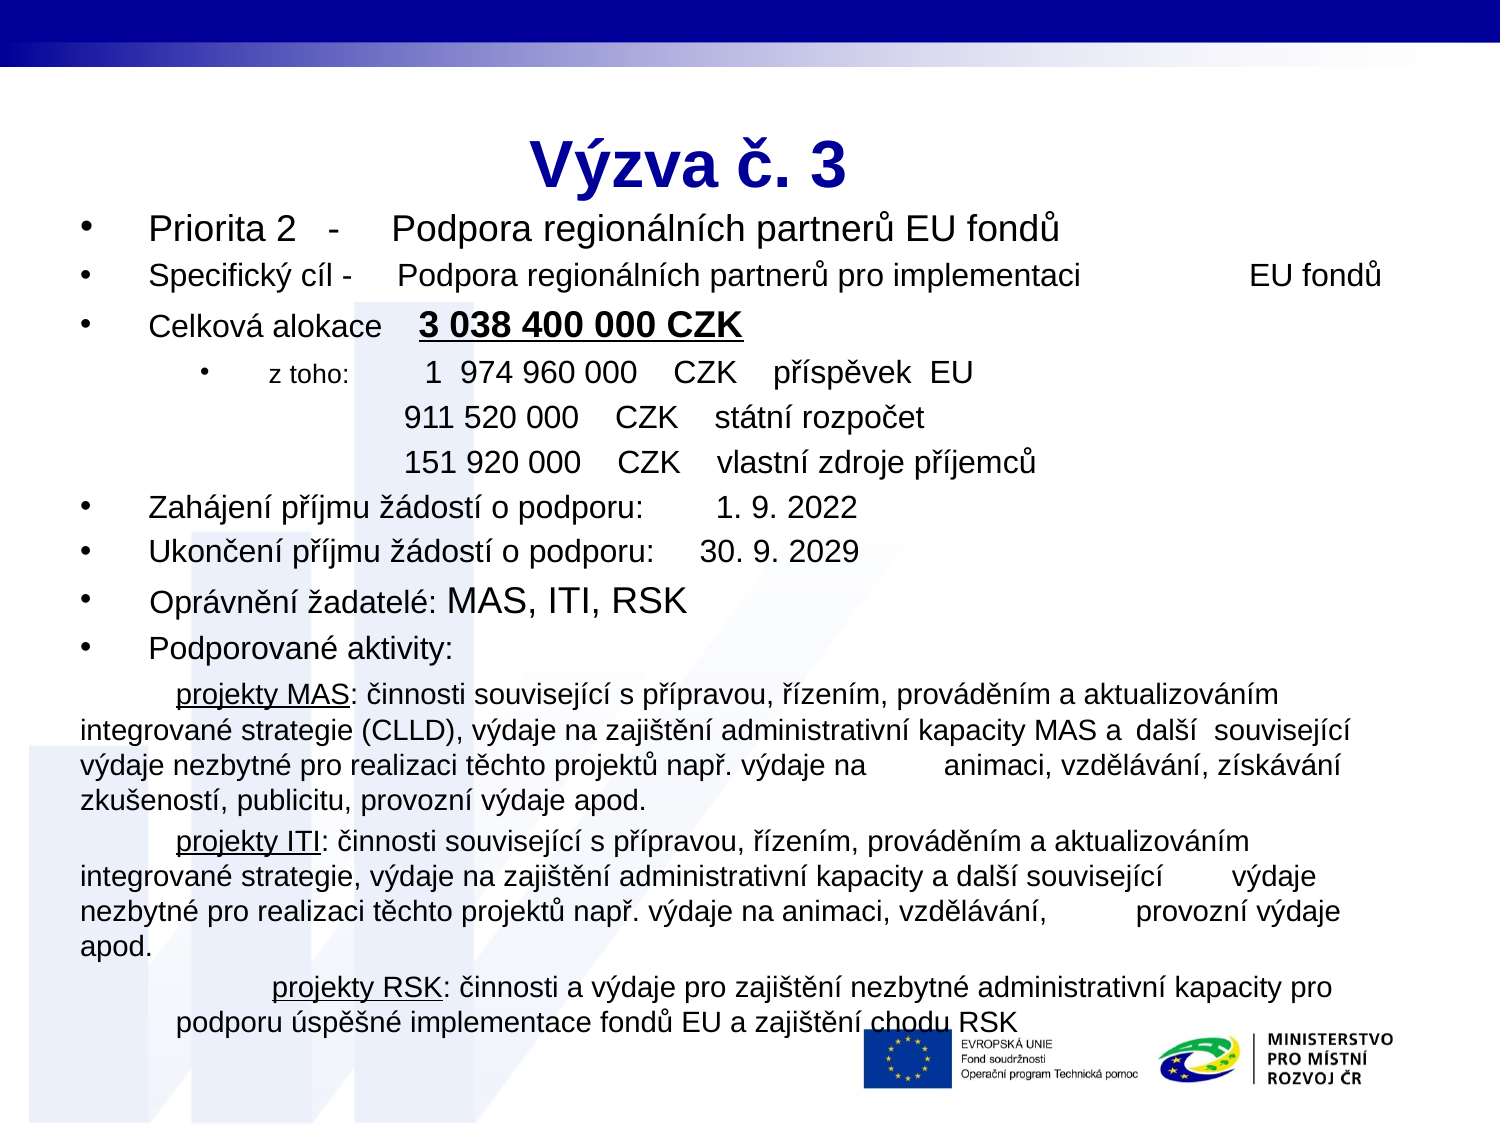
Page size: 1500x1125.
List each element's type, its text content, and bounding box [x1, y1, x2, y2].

list Priorita 2 - Podpora regionálních partnerů EU fondů Specifický cíl - Podpora regionálních partnerů pro implementaci EU fondů Celková alokace 3 038 400 000 CZK z toho: 1 974 960 000 CZK příspěvek EU 911 520 000 CZK státní rozpočet 151 920 000 CZK vlastní zdroje příjemců Zahájení příjmu žádostí o podporu: 1. 9. 2022 Ukončení příjmu žádostí o podporu: 30. 9. 2029 Oprávnění žadatelé: MAS, ITI, RSK Podporované aktivity: projekty MAS: činnosti související s přípravou, řízením, prováděním a aktualizováním integrované strategie (CLLD), výdaje na zajištění administrativní kapacity MAS a další související výdaje nezbytné pro realizaci těchto projektů např. výdaje na animaci, vzdělávání, získávání zkušeností, publicitu, provozní výdaje apod. projekty ITI: činnosti související s přípravou, řízením, prováděním a aktualizováním integrované strategie, výdaje na zajištění administrativní kapacity a další související výdaje nezbytné pro realizaci těchto projektů např. výdaje na animaci, vzdělávání, provozní výdaje apod. projekty RSK: činnosti a výdaje pro zajištění nezbytné administrativní kapacity pro podporu úspěšné implementace fondů EU a zajištění chodu RSK [64, 197, 1425, 1058]
title Výzva č. 3 [64, 113, 1425, 197]
picture [29, 302, 1412, 1125]
